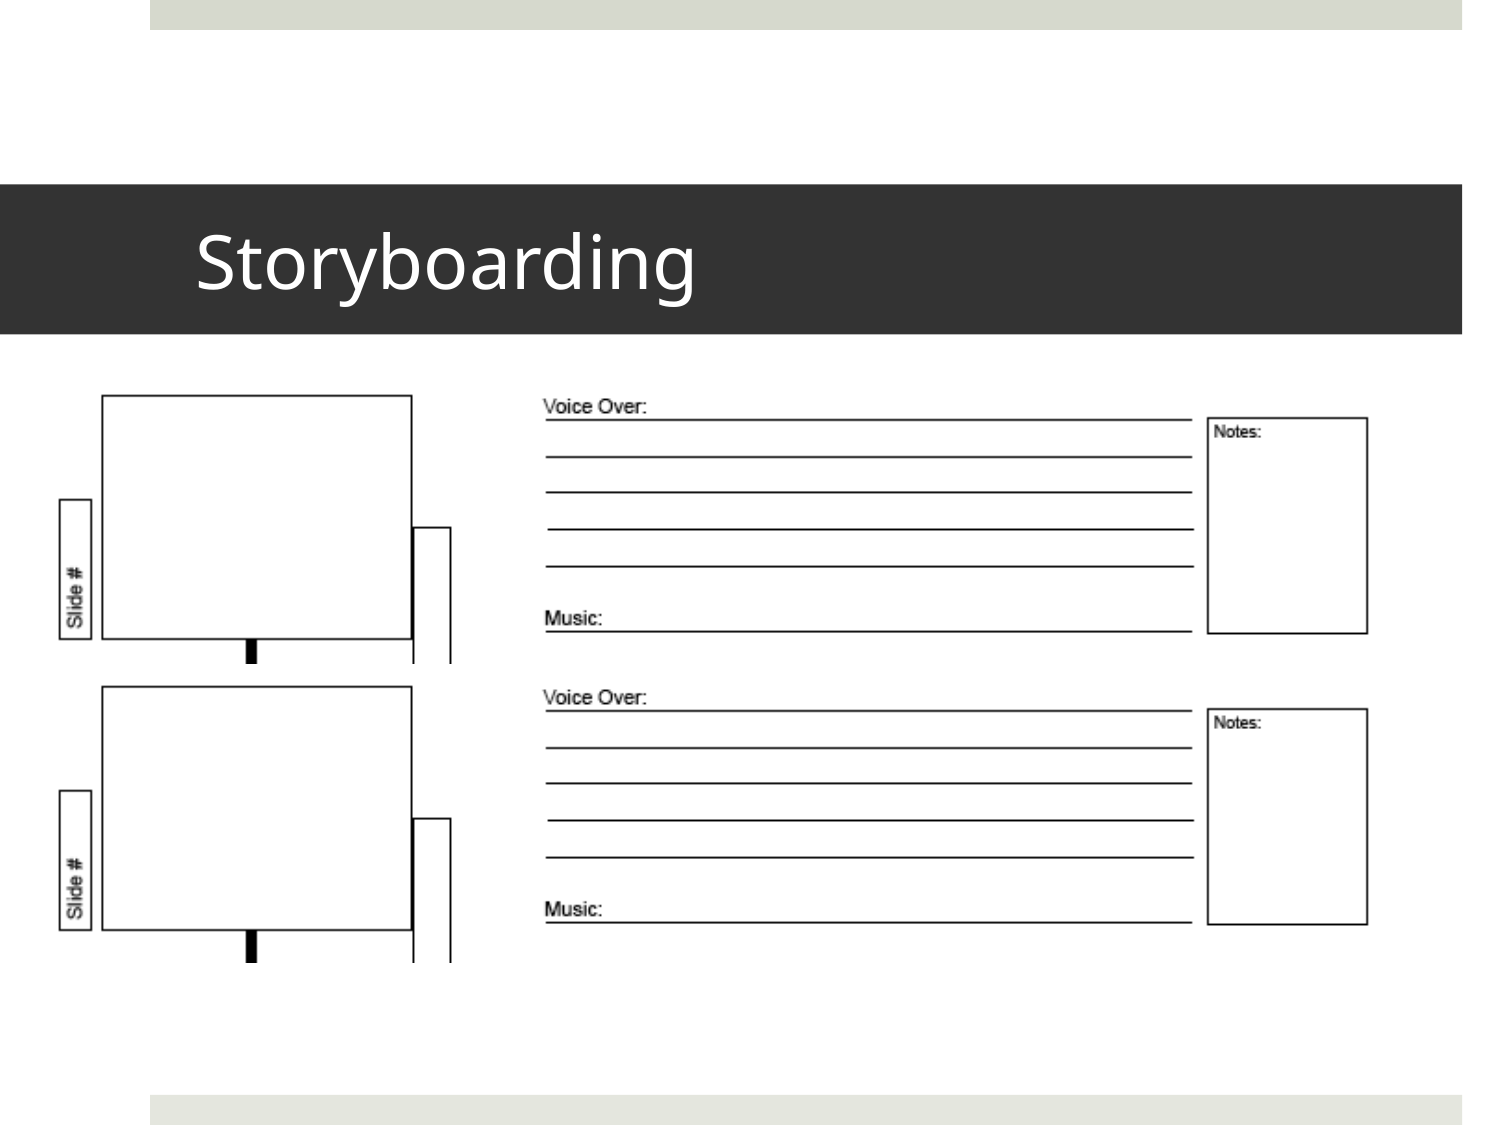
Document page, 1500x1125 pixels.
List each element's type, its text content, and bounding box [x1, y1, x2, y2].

title Storyboarding [0, 184, 1463, 335]
picture [36, 373, 1451, 963]
